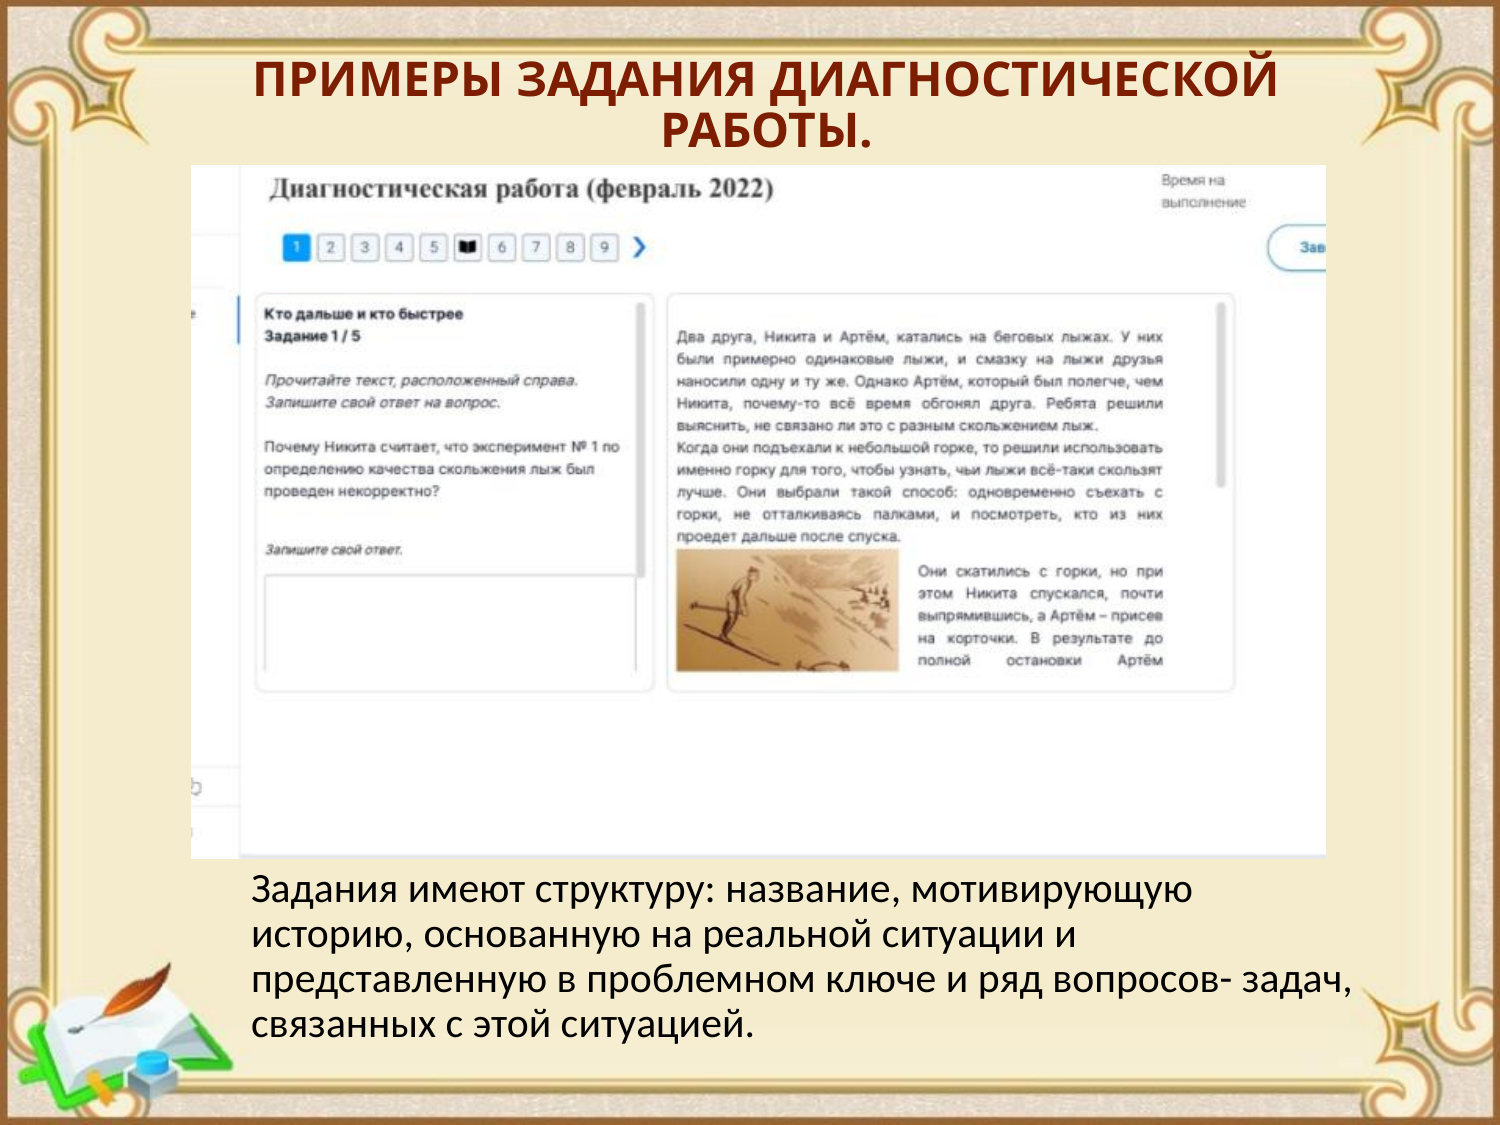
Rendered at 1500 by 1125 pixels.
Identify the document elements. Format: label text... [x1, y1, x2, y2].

list Задания имеют структуру: название, мотивирующую историю, основанную на реальной ситуации и представленную в проблемном ключе и ряд вопросов- задач, связанных с этой ситуацией. [236, 859, 1369, 1046]
title ПРИМЕРЫ ЗАДАНИЯ ДИАГНОСТИЧЕСКОЙ РАБОТЫ. [126, 75, 1408, 166]
picture [0, 0, 1500, 1125]
